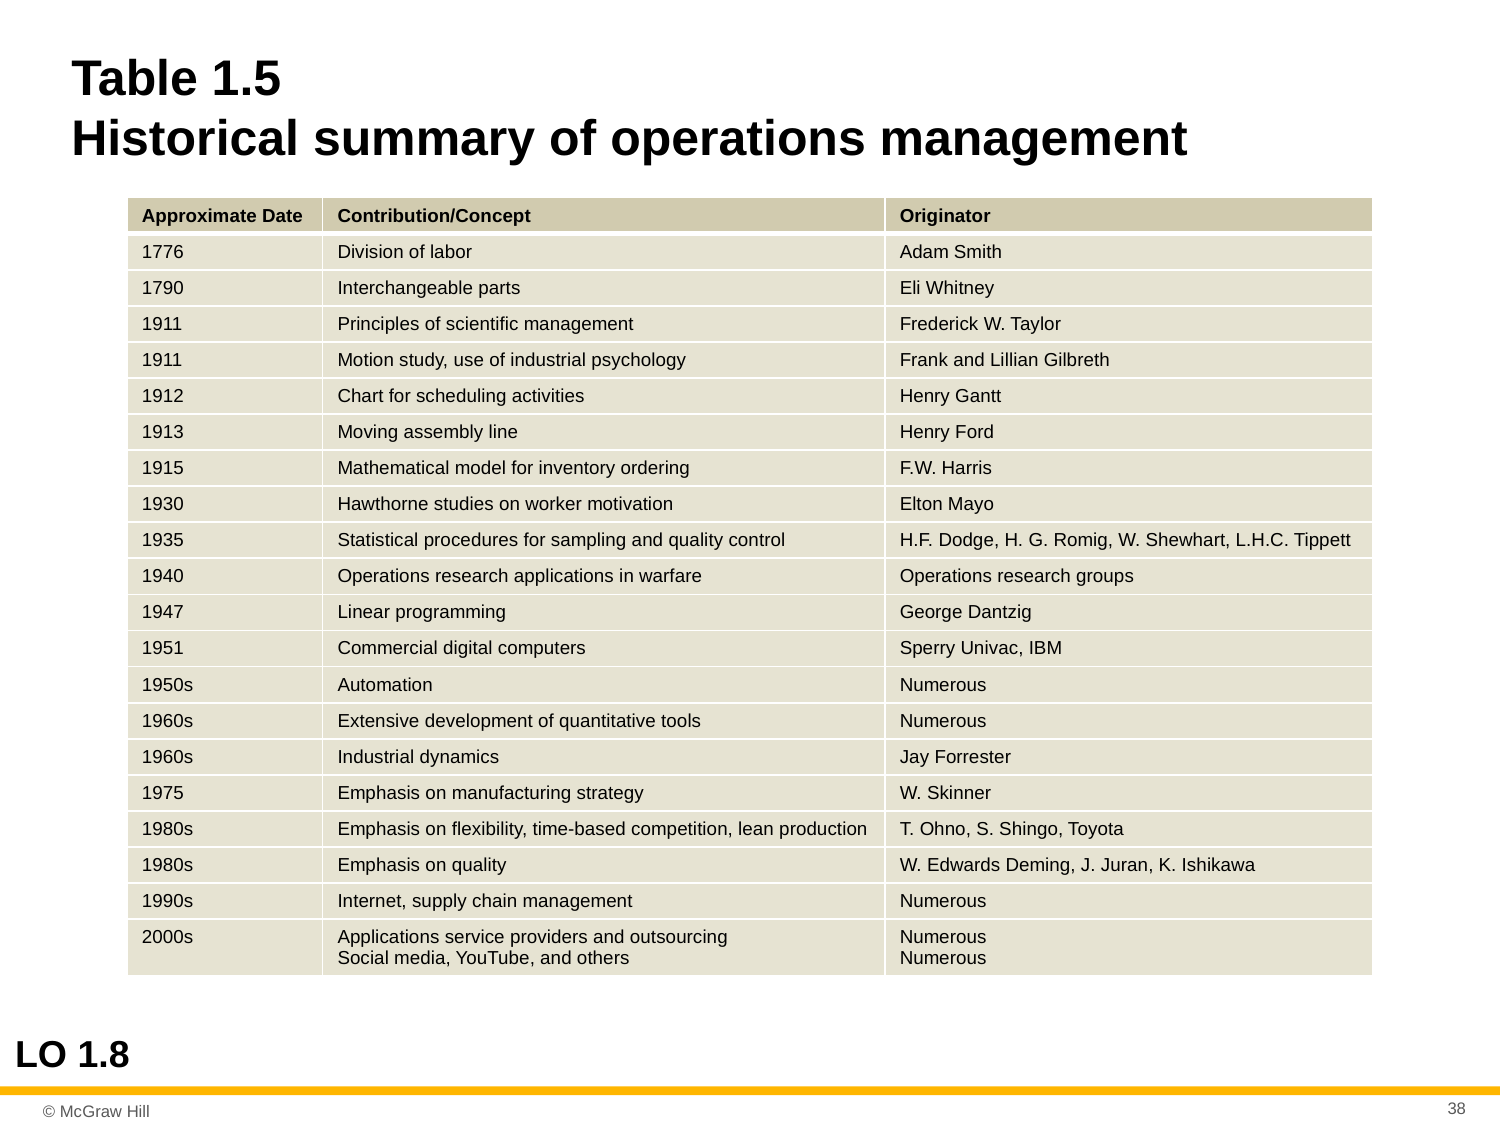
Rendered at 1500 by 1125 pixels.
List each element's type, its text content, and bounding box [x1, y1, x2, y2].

table_cell T. Ohno, S. Shingo, Toyota [886, 812, 1372, 846]
table_cell Industrial dynamics [323, 740, 884, 774]
table_cell 1935 [128, 523, 322, 557]
table_cell 1960s [128, 740, 322, 774]
table_cell 1940 [128, 559, 322, 594]
table_cell Division of labor [323, 236, 884, 269]
table_cell 1990s [128, 884, 322, 918]
table_cell Emphasis on flexibility, time-based competition, lean production [323, 812, 884, 846]
table_header Contribution/Concept [323, 198, 884, 231]
table_cell Numerous [886, 884, 1372, 918]
table_cell 1947 [128, 595, 322, 630]
table_cell Motion study, use of industrial psychology [323, 343, 884, 377]
table_cell Statistical procedures for sampling and quality control [323, 523, 884, 557]
table_cell Hawthorne studies on worker motivation [323, 487, 884, 521]
table_cell 1980s [128, 812, 322, 846]
table_cell Frederick W. Taylor [886, 307, 1372, 341]
title Table 1.5 Historical summary of operations management [56, 50, 1444, 162]
table_cell Applications service providers and outsourcing Social media, YouTube, and others [323, 920, 884, 975]
table_header Approximate Date [128, 198, 322, 231]
table_cell W. Edwards Deming, J. Juran, K. Ishikawa [886, 848, 1372, 882]
table_cell 1975 [128, 776, 322, 810]
table_cell Numerous [886, 667, 1372, 702]
table_cell 1776 [128, 236, 322, 269]
table_cell Internet, supply chain management [323, 884, 884, 918]
table_cell Interchangeable parts [323, 271, 884, 305]
table_cell 1950s [128, 667, 322, 702]
table_cell 1913 [128, 415, 322, 449]
table_header Originator [886, 198, 1372, 231]
table_cell 1980s [128, 848, 322, 882]
table_cell Henry Gantt [886, 379, 1372, 413]
table_cell 1915 [128, 451, 322, 485]
table_cell Numerous Numerous [886, 920, 1372, 975]
table_cell Chart for scheduling activities [323, 379, 884, 413]
table_cell Sperry Univac, IBM [886, 631, 1372, 666]
table_cell Emphasis on quality [323, 848, 884, 882]
table_cell Operations research groups [886, 559, 1372, 594]
table_cell Numerous [886, 704, 1372, 738]
table_cell George Dantzig [886, 595, 1372, 630]
table_cell 1960s [128, 704, 322, 738]
table_cell Linear programming [323, 595, 884, 630]
table_cell Principles of scientific management [323, 307, 884, 341]
table_cell F.W. Harris [886, 451, 1372, 485]
table_cell Extensive development of quantitative tools [323, 704, 884, 738]
table_cell Eli Whitney [886, 271, 1372, 305]
table_cell Adam Smith [886, 236, 1372, 269]
table_cell 1912 [128, 379, 322, 413]
table_cell Automation [323, 667, 884, 702]
table_cell H.F. Dodge, H. G. Romig, W. Shewhart, L.H.C. Tippett [886, 523, 1372, 557]
table_cell Henry Ford [886, 415, 1372, 449]
table_cell 1930 [128, 487, 322, 521]
table_cell 2000s [128, 920, 322, 975]
table_cell Emphasis on manufacturing strategy [323, 776, 884, 810]
table_cell Moving assembly line [323, 415, 884, 449]
table_cell Mathematical model for inventory ordering [323, 451, 884, 485]
table_cell W. Skinner [886, 776, 1372, 810]
table_cell Commercial digital computers [323, 631, 884, 666]
list LO 1.8 [0, 1022, 197, 1085]
table_cell Frank and Lillian Gilbreth [886, 343, 1372, 377]
table_cell Operations research applications in warfare [323, 559, 884, 594]
table_cell 1911 [128, 343, 322, 377]
table_cell 1911 [128, 307, 322, 341]
table_cell Jay Forrester [886, 740, 1372, 774]
table_cell Elton Mayo [886, 487, 1372, 521]
table_cell 1790 [128, 271, 322, 305]
table_cell 1951 [128, 631, 322, 666]
